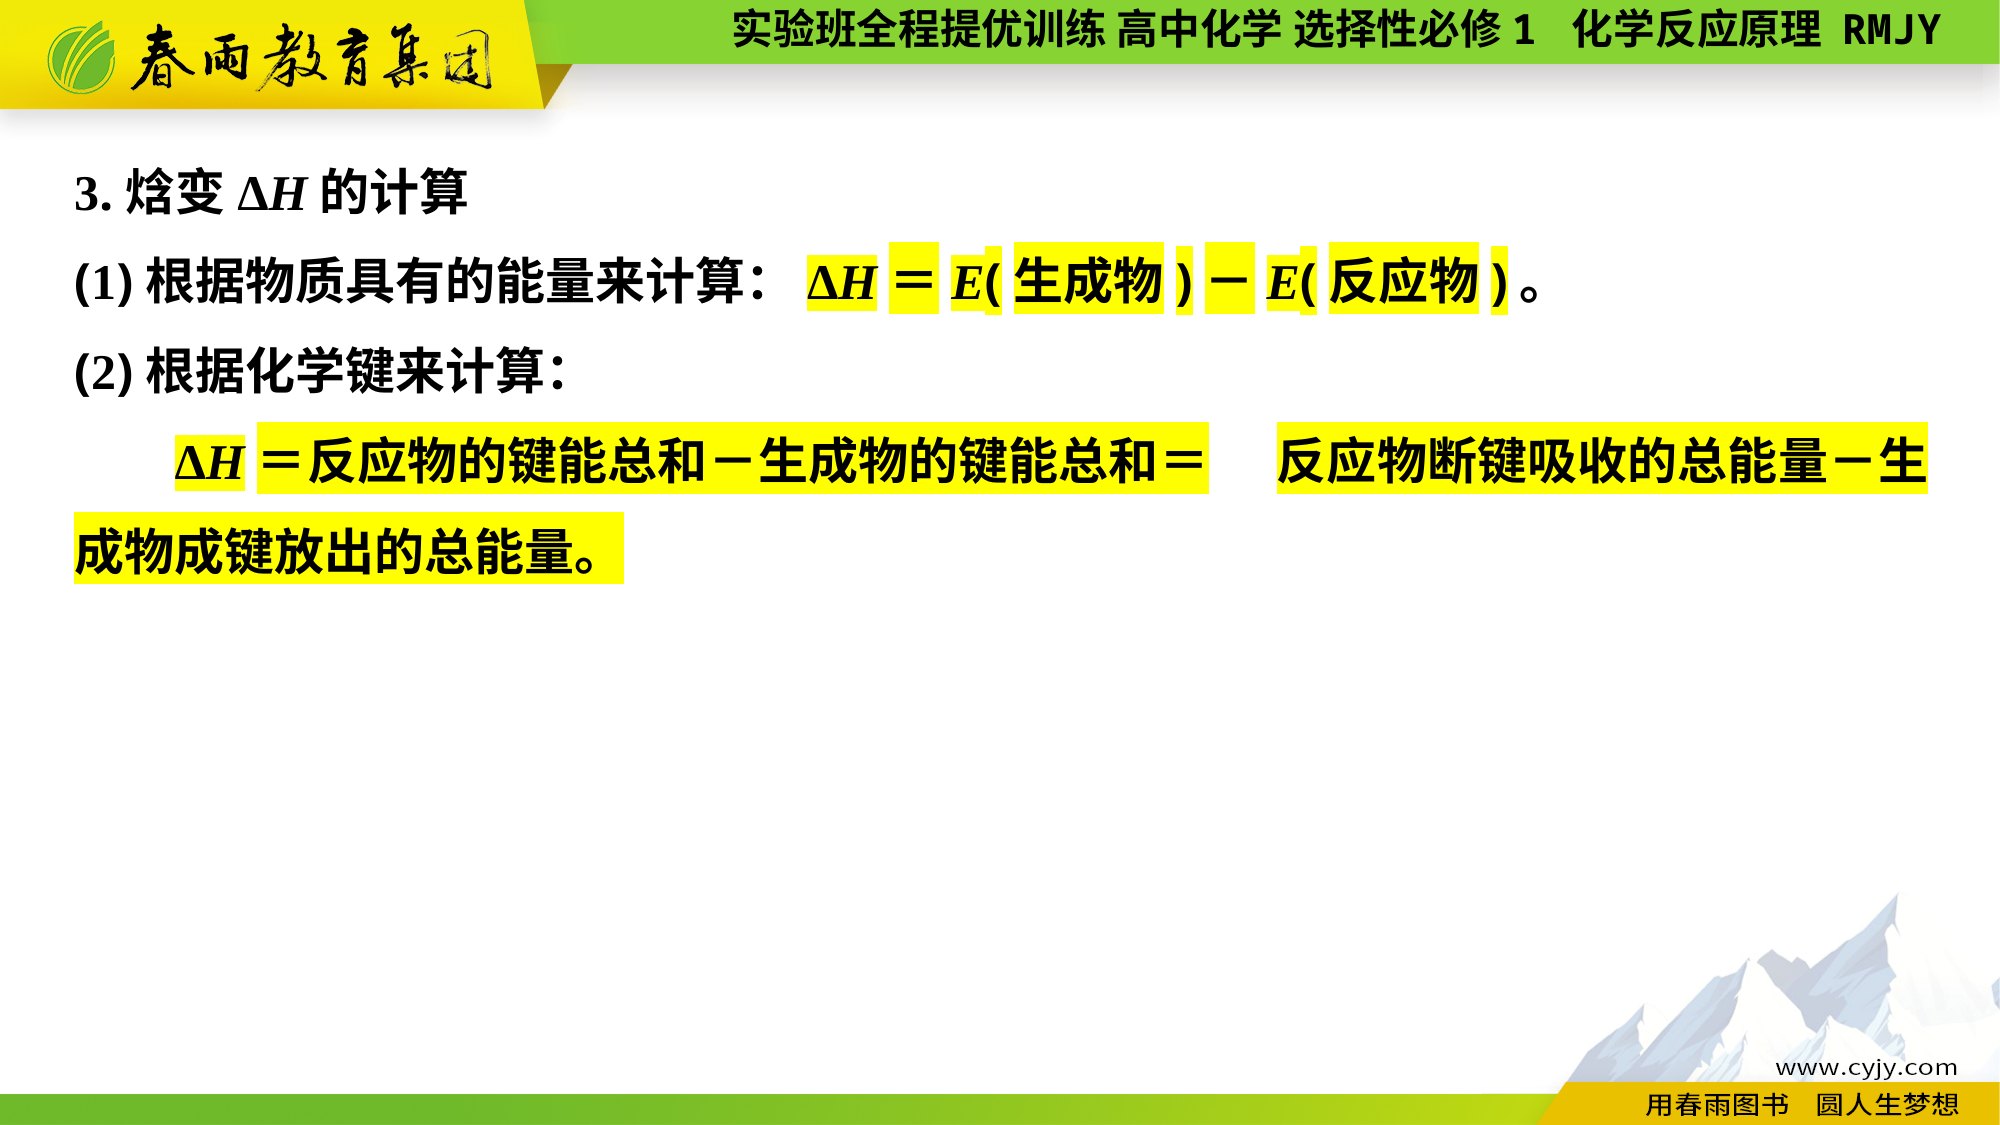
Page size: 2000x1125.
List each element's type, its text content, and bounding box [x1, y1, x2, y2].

picture [0, 0, 2000, 1125]
list 3.焓变ΔH的计算 (1)根据物质具有的能量来计算：ΔH＝E(生成物)－E(反应物)。 (2)根据化学键来计算： ΔH＝反应物的键能总和－生成物的键能总和＝ 反应物断键吸收的总能量－生成物成键放出的总能量。 [59, 122, 1944, 581]
